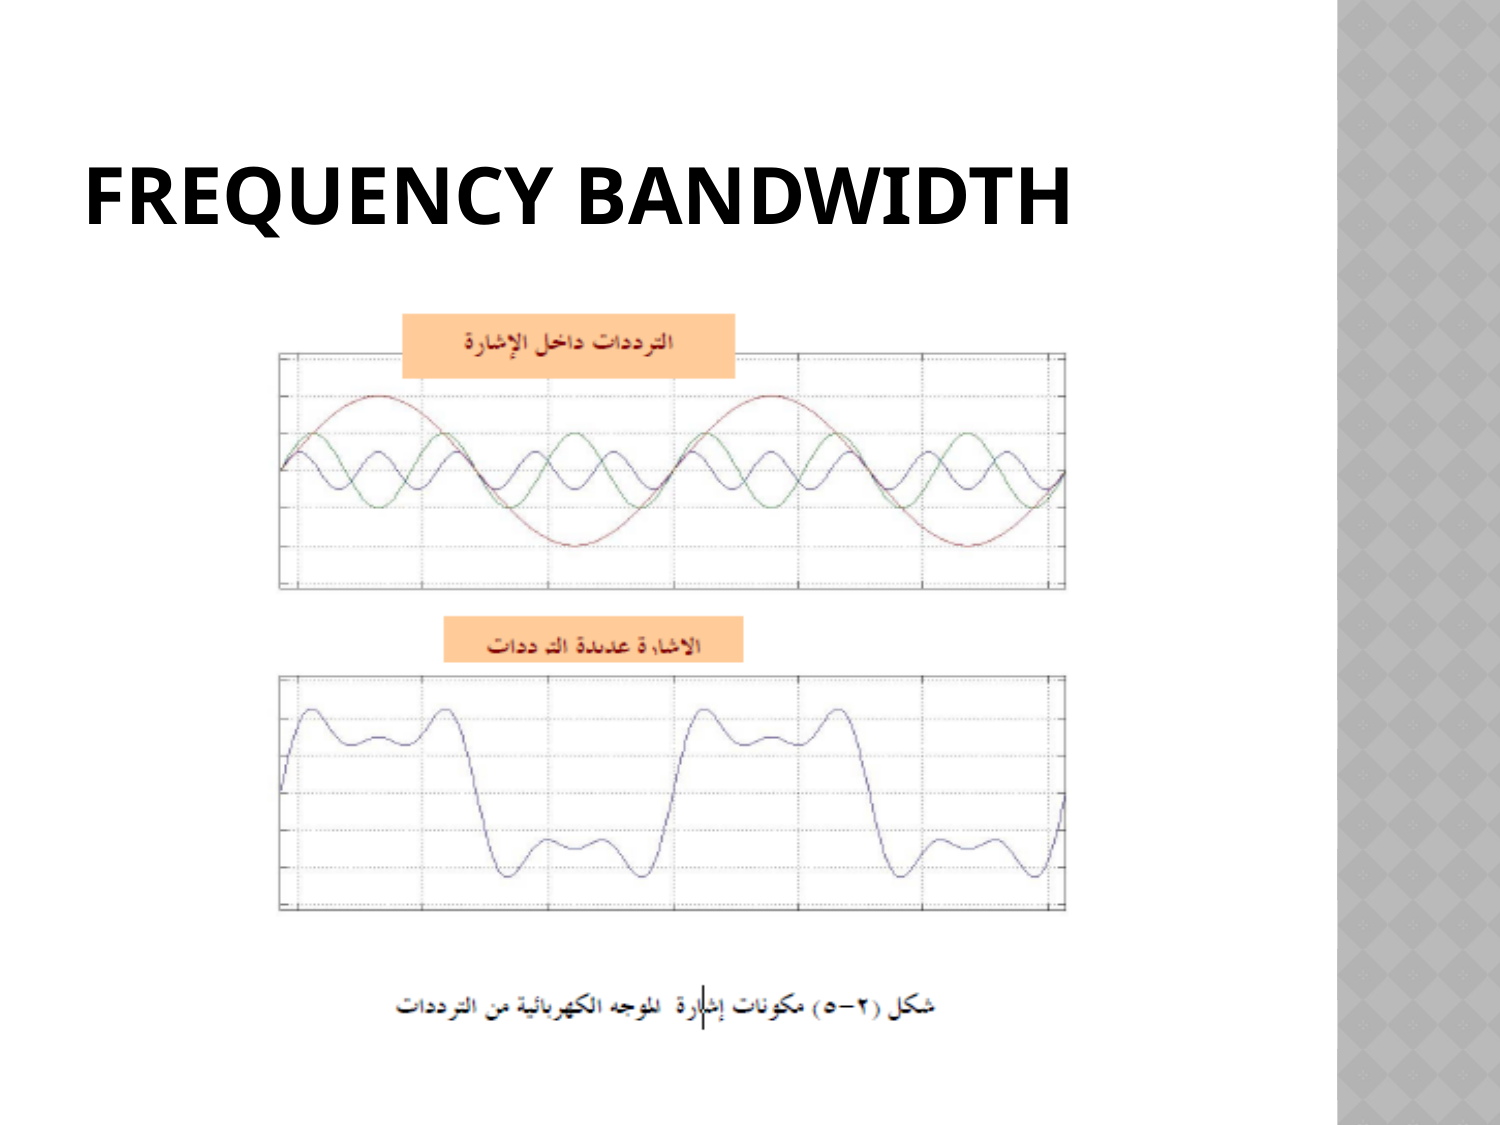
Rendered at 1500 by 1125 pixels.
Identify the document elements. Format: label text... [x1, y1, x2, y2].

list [229, 290, 1152, 1062]
title Frequency bandwidth [75, 52, 1263, 240]
